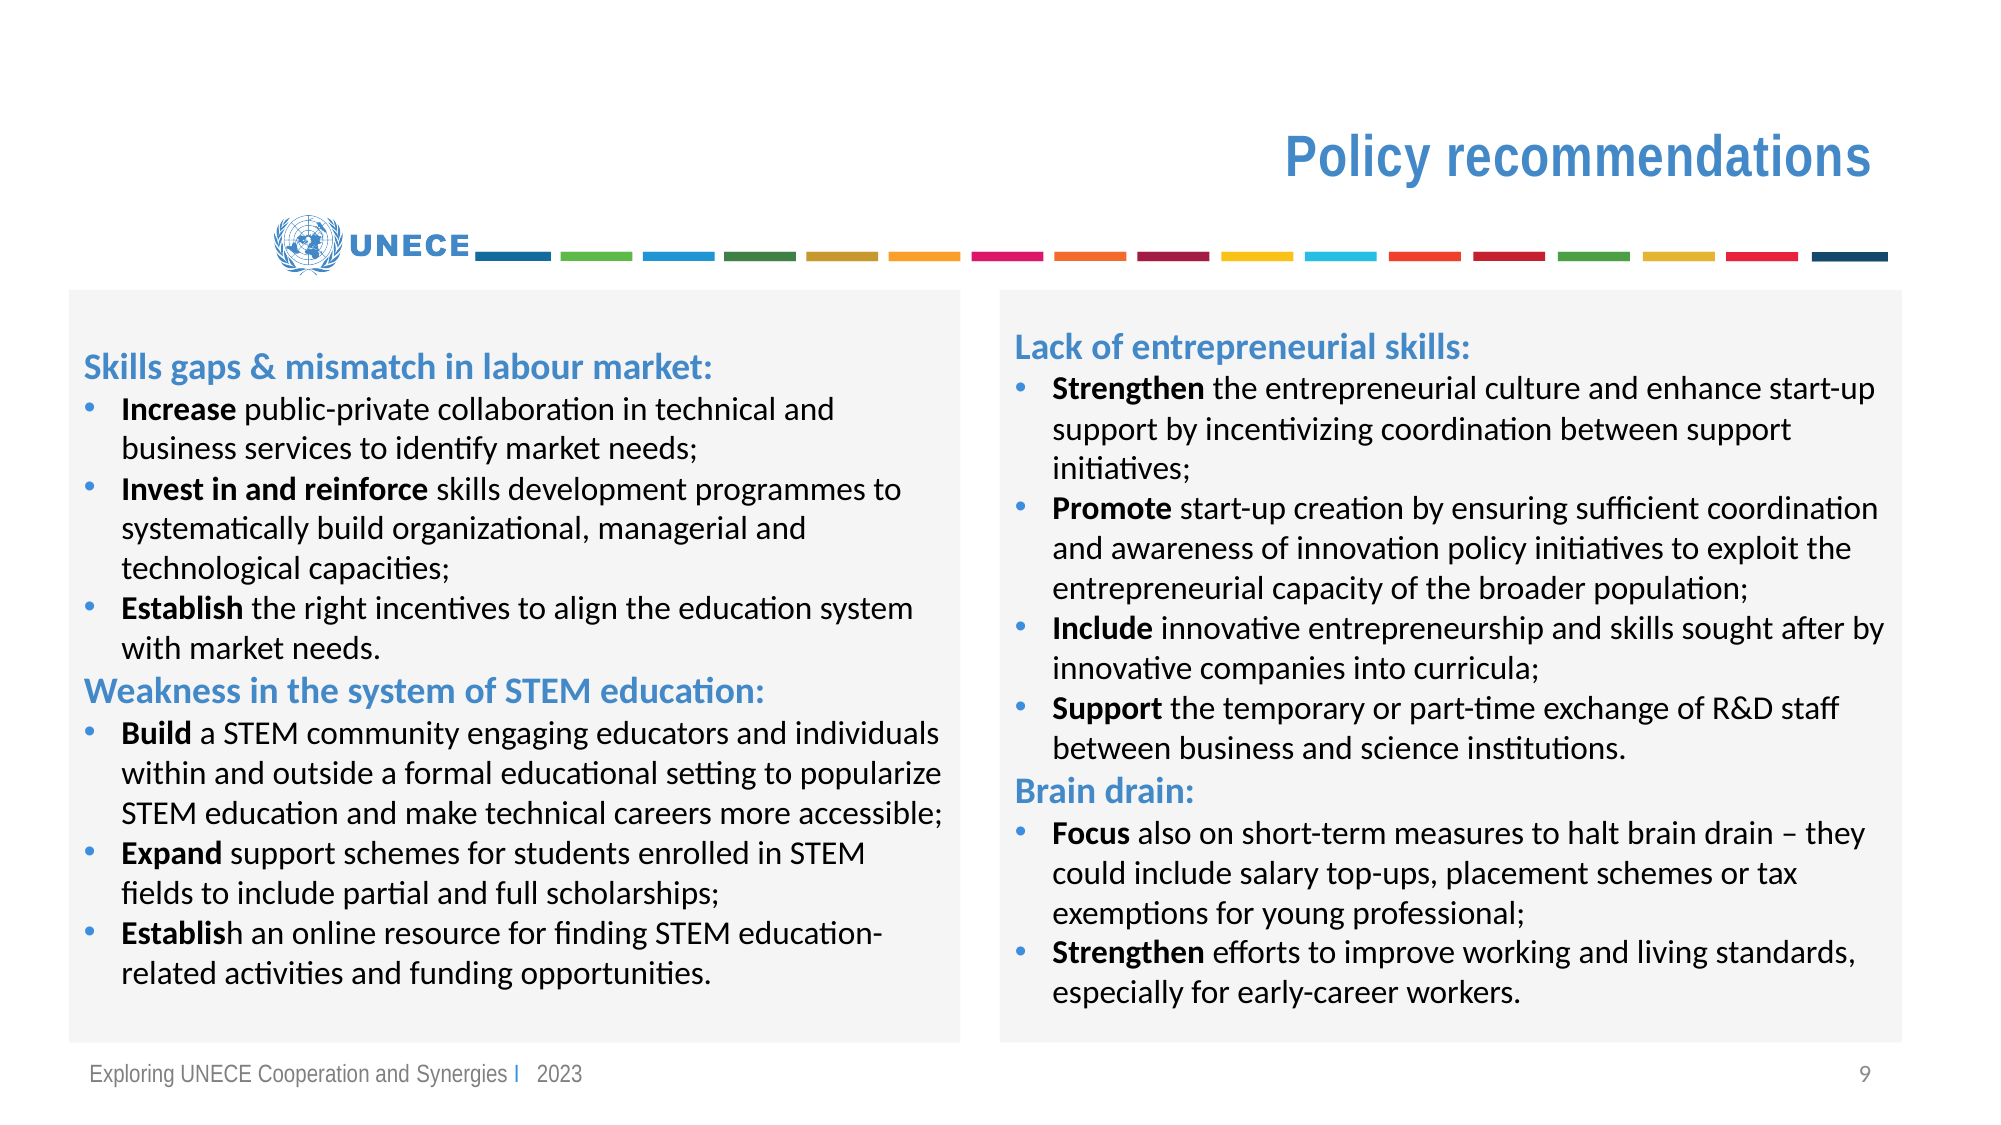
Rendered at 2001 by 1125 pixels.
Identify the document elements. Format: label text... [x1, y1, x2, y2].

picture [267, 215, 469, 287]
text_box Lack of entrepreneurial skills: Strengthen the entrepreneurial culture and enhance start-up support by incentivizing coordination between support initiatives; Promote start-up creation by ensuring sufficient coordination and awareness of innovation policy initiatives to exploit the entrepreneurial capacity of the broader population; Include innovative entrepreneurship and skills sought after by innovative companies into curricula; Support the temporary or part-time exchange of R&D staff between business and science institutions. Brain drain: Focus also on short-term measures to halt brain drain – they could include salary top-ups, placement schemes or tax exemptions for young professional; Strengthen efforts to improve working and living standards, especially for early-career workers. [999, 289, 1902, 1043]
text_box [302, 60, 1902, 223]
list Skills gaps & mismatch in labour market: Increase public-private collaboration in technical and business services to identify market needs; Invest in and reinforce skills development programmes to systematically build organizational, managerial and technological capacities; Establish the right incentives to align the education system with market needs. Weakness in the system of STEM education: Build a STEM community engaging educators and individuals within and outside a formal educational setting to popularize STEM education and make technical careers more accessible; Expand support schemes for students enrolled in STEM fields to include partial and full scholarships; Establish an online resource for finding STEM education-related activities and funding opportunities. [68, 289, 961, 1043]
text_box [475, 251, 1888, 262]
text_box Policy recommendations [372, 111, 1888, 196]
slide_number 9 [1744, 1043, 1887, 1103]
